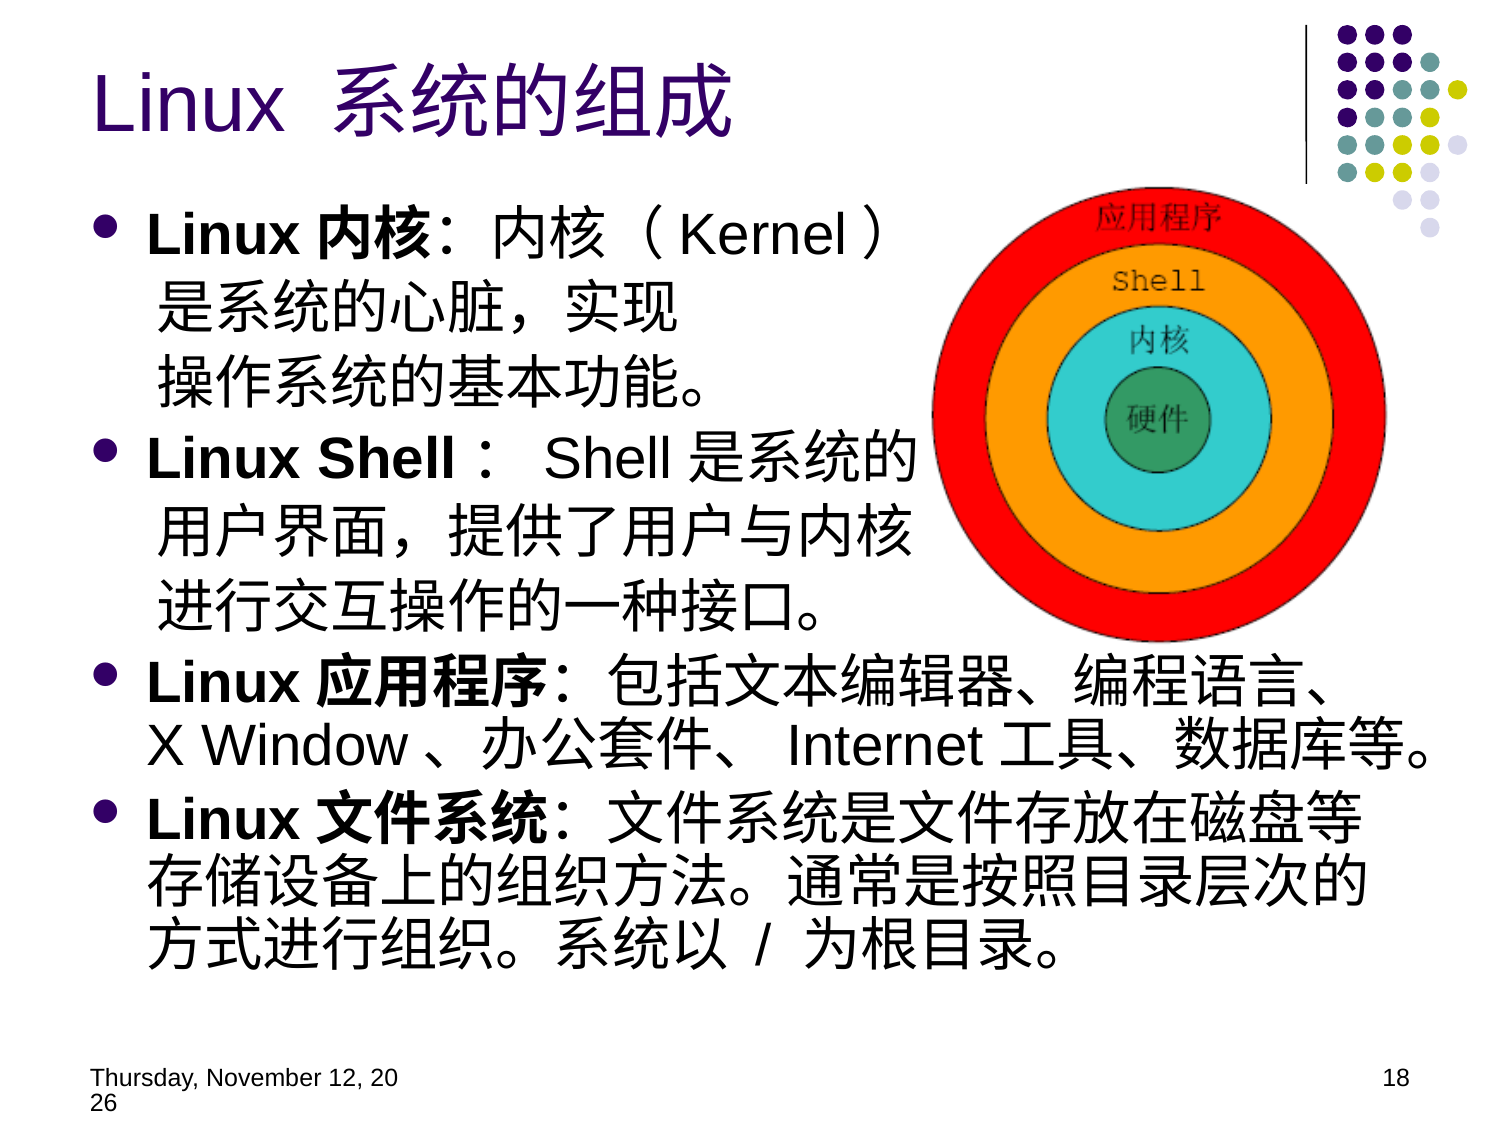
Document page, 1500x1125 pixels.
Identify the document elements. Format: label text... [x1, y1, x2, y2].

list Linux内核：内核（Kernel） 是系统的心脏，实现 操作系统的基本功能。 Linux Shell：Shell是系统的 用户界面，提供了用户与内核 进行交互操作的一种接口。 Linux应用程序：包括文本编辑器、编程语言、X Window、办公套件、Internet工具、数据库等。 Linux文件系统：文件系统是文件存放在磁盘等存储设备上的组织方法。通常是按照目录层次的方式进行组织。系统以 / 为根目录。 [74, 196, 1426, 1006]
picture [926, 184, 1392, 646]
title Linux 系统的组成 [76, 42, 1428, 230]
slide_number 18 [1074, 1024, 1425, 1100]
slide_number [75, 1024, 425, 1100]
